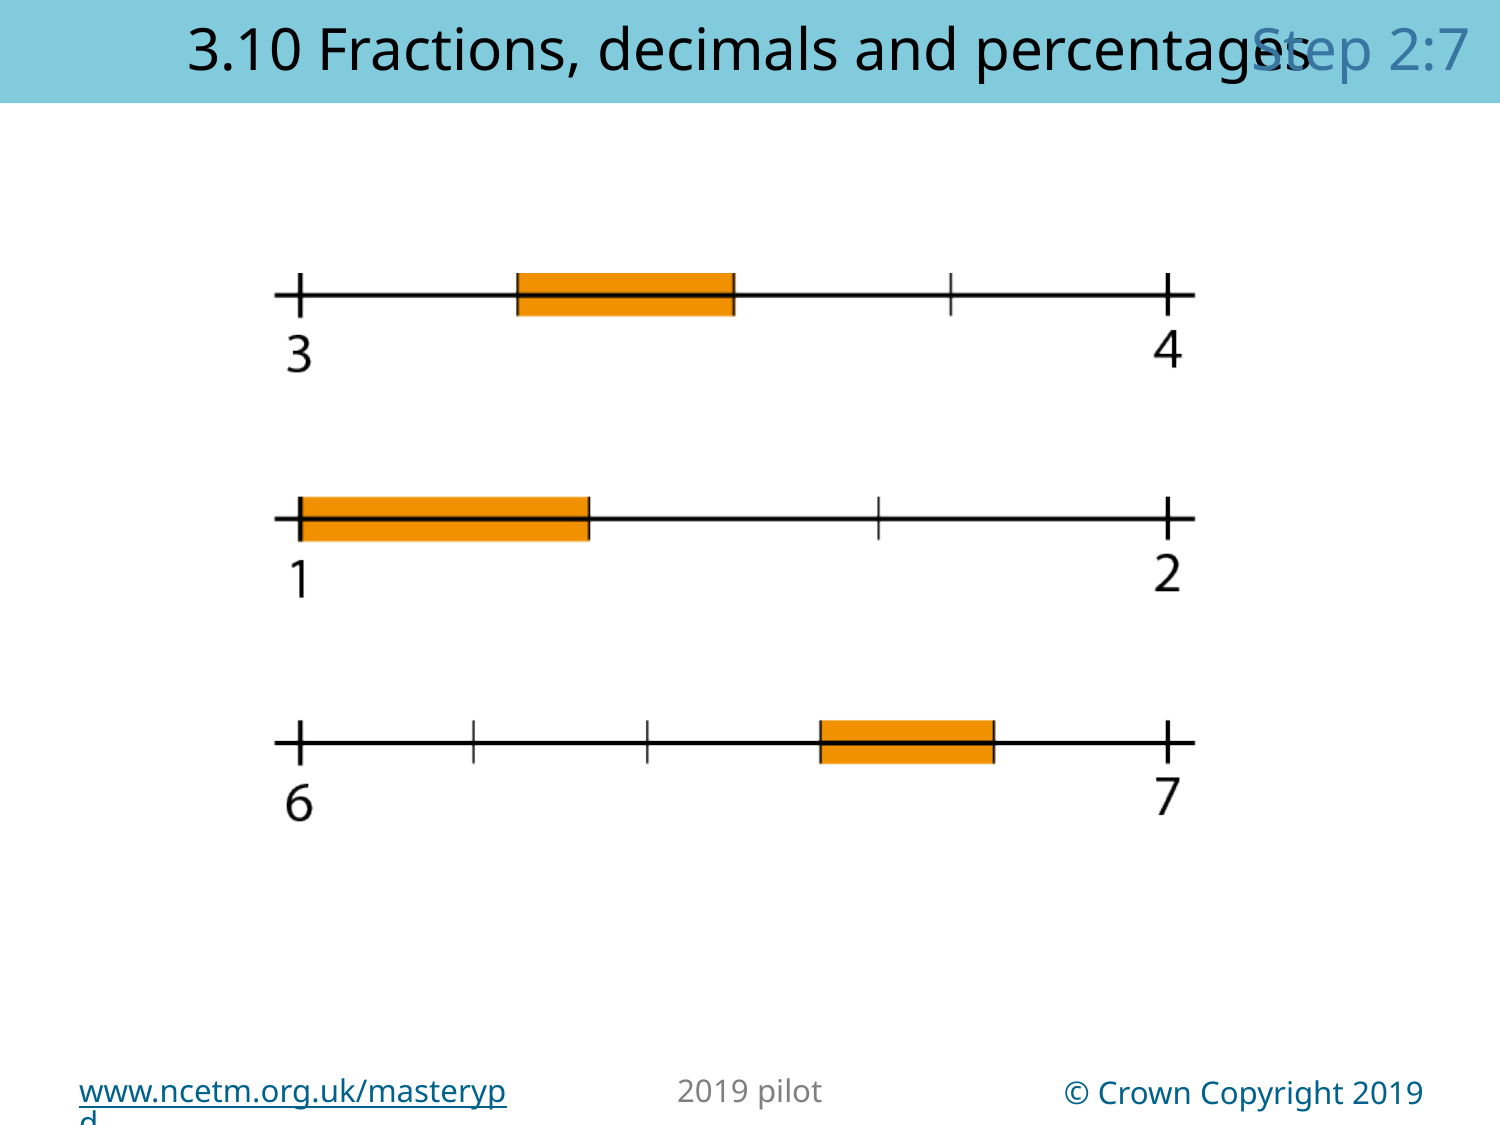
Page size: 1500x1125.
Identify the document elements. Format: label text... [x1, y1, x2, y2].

list Step 2:7 [0, 0, 1500, 104]
picture [84, 273, 1416, 852]
